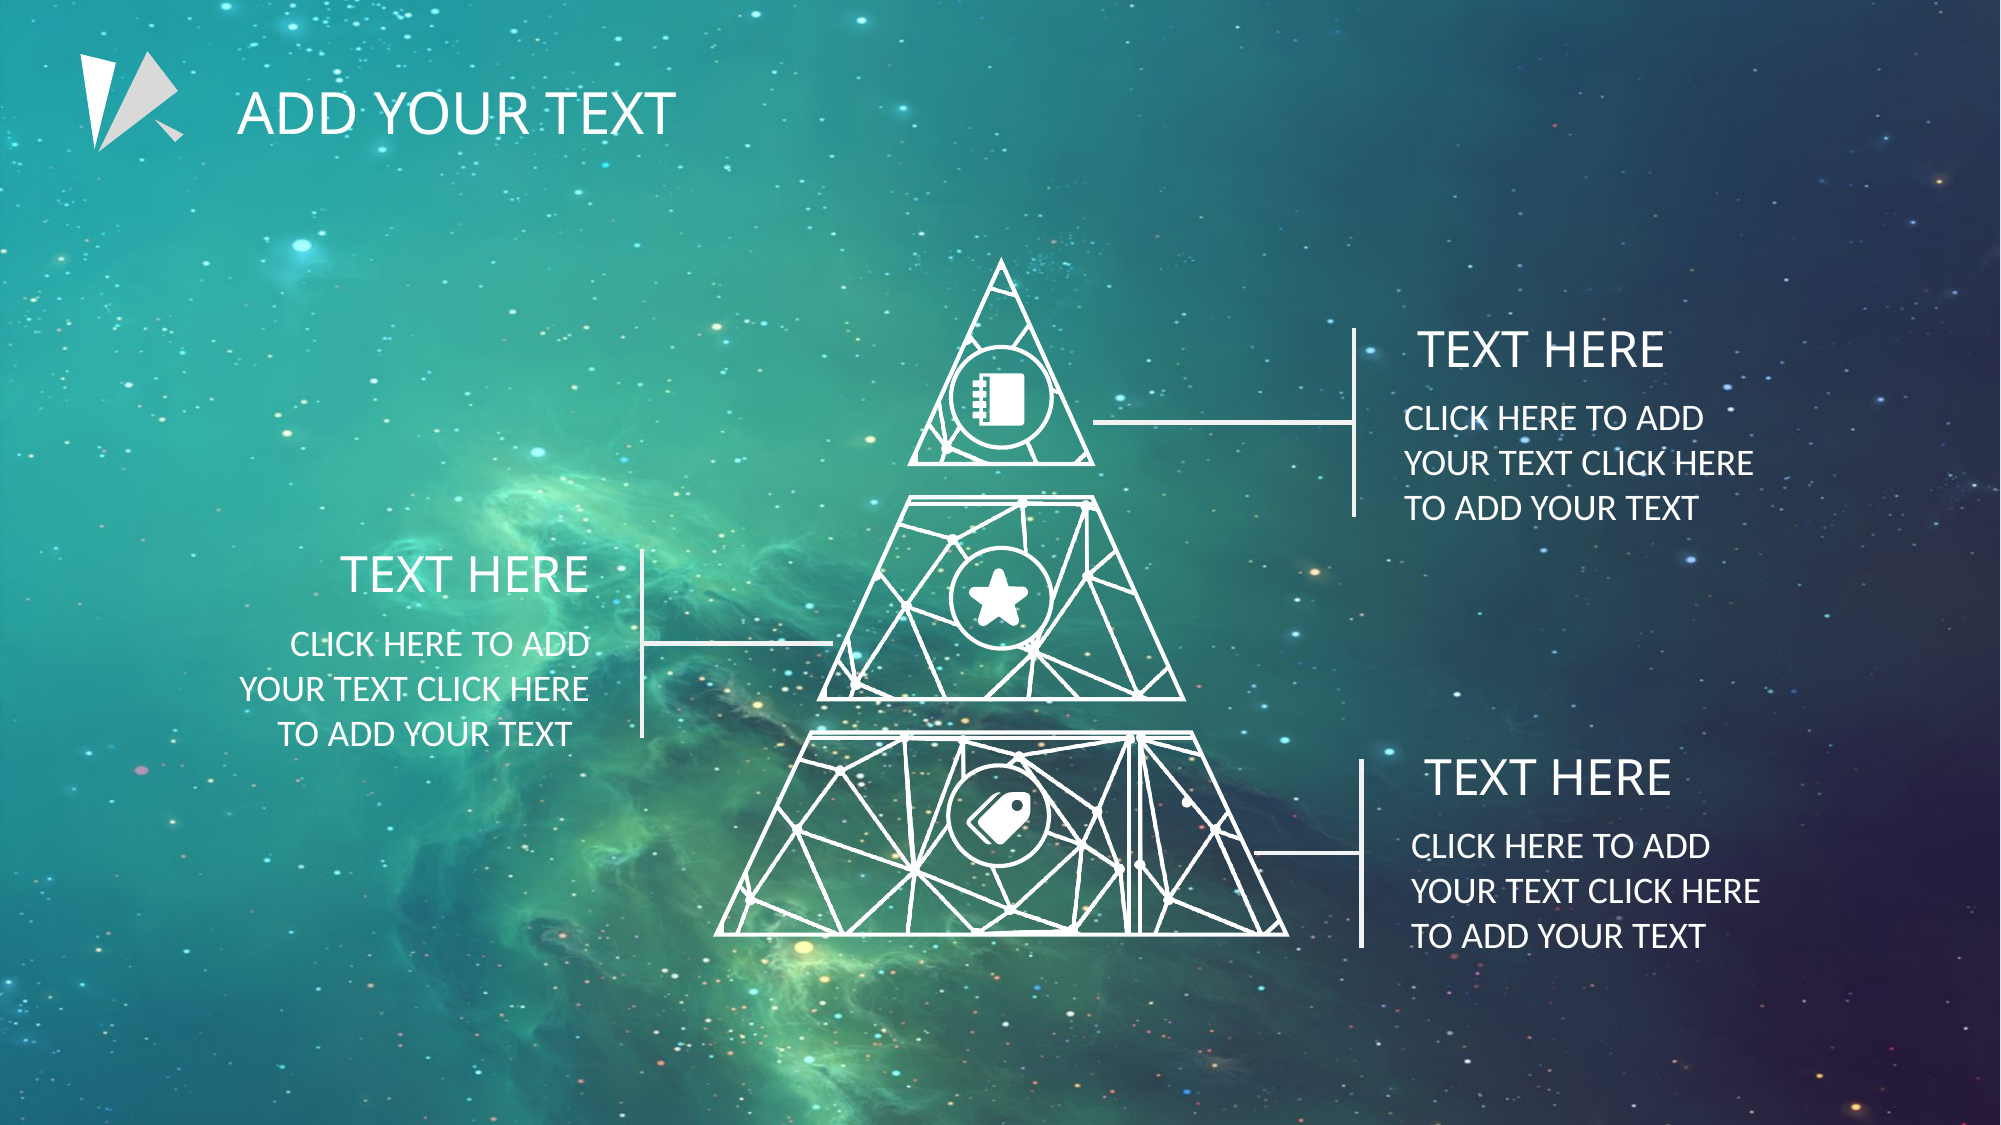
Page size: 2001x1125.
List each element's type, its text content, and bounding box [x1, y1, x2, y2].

picture [0, 0, 2001, 1125]
text_box CLICK HERE TO ADD YOUR TEXT CLICK HERE TO ADD YOUR TEXT [1389, 385, 1808, 581]
text_box [908, 259, 1094, 465]
text_box [968, 567, 1029, 628]
text_box [977, 792, 1031, 845]
text_box [714, 731, 1289, 936]
text_box [972, 373, 1025, 426]
text_box ADD YOUR TEXT [222, 68, 742, 154]
text_box [966, 792, 1001, 845]
text_box CLICK HERE TO ADD YOUR TEXT CLICK HERE TO ADD YOUR TEXT [186, 611, 605, 806]
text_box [69, 57, 175, 146]
text_box TEXT HERE [1389, 309, 1682, 385]
text_box TEXT HERE [1396, 738, 1688, 813]
text_box [817, 496, 1185, 701]
text_box TEXT HERE [312, 535, 605, 611]
text_box CLICK HERE TO ADD YOUR TEXT CLICK HERE TO ADD YOUR TEXT [1396, 813, 1815, 1009]
